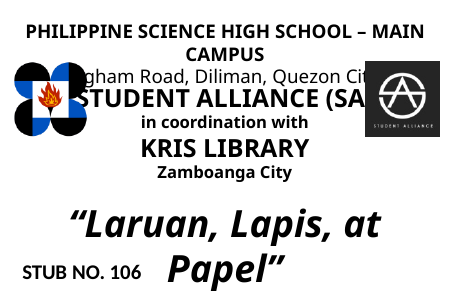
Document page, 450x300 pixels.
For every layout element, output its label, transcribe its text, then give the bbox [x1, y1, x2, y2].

text_box “Laruan, Lapis, at Papel” [0, 192, 450, 298]
text_box STUB NO. 106 [7, 251, 213, 292]
text_box PHILIPPINE SCIENCE HIGH SCHOOL – MAIN CAMPUS Agham Road, Diliman, Quezon City [0, 12, 450, 74]
picture [12, 60, 88, 137]
text_box STUDENT ALLIANCE (SA) in coordination with KRIS LIBRARY Zamboanga City [0, 74, 450, 190]
picture [364, 60, 441, 137]
